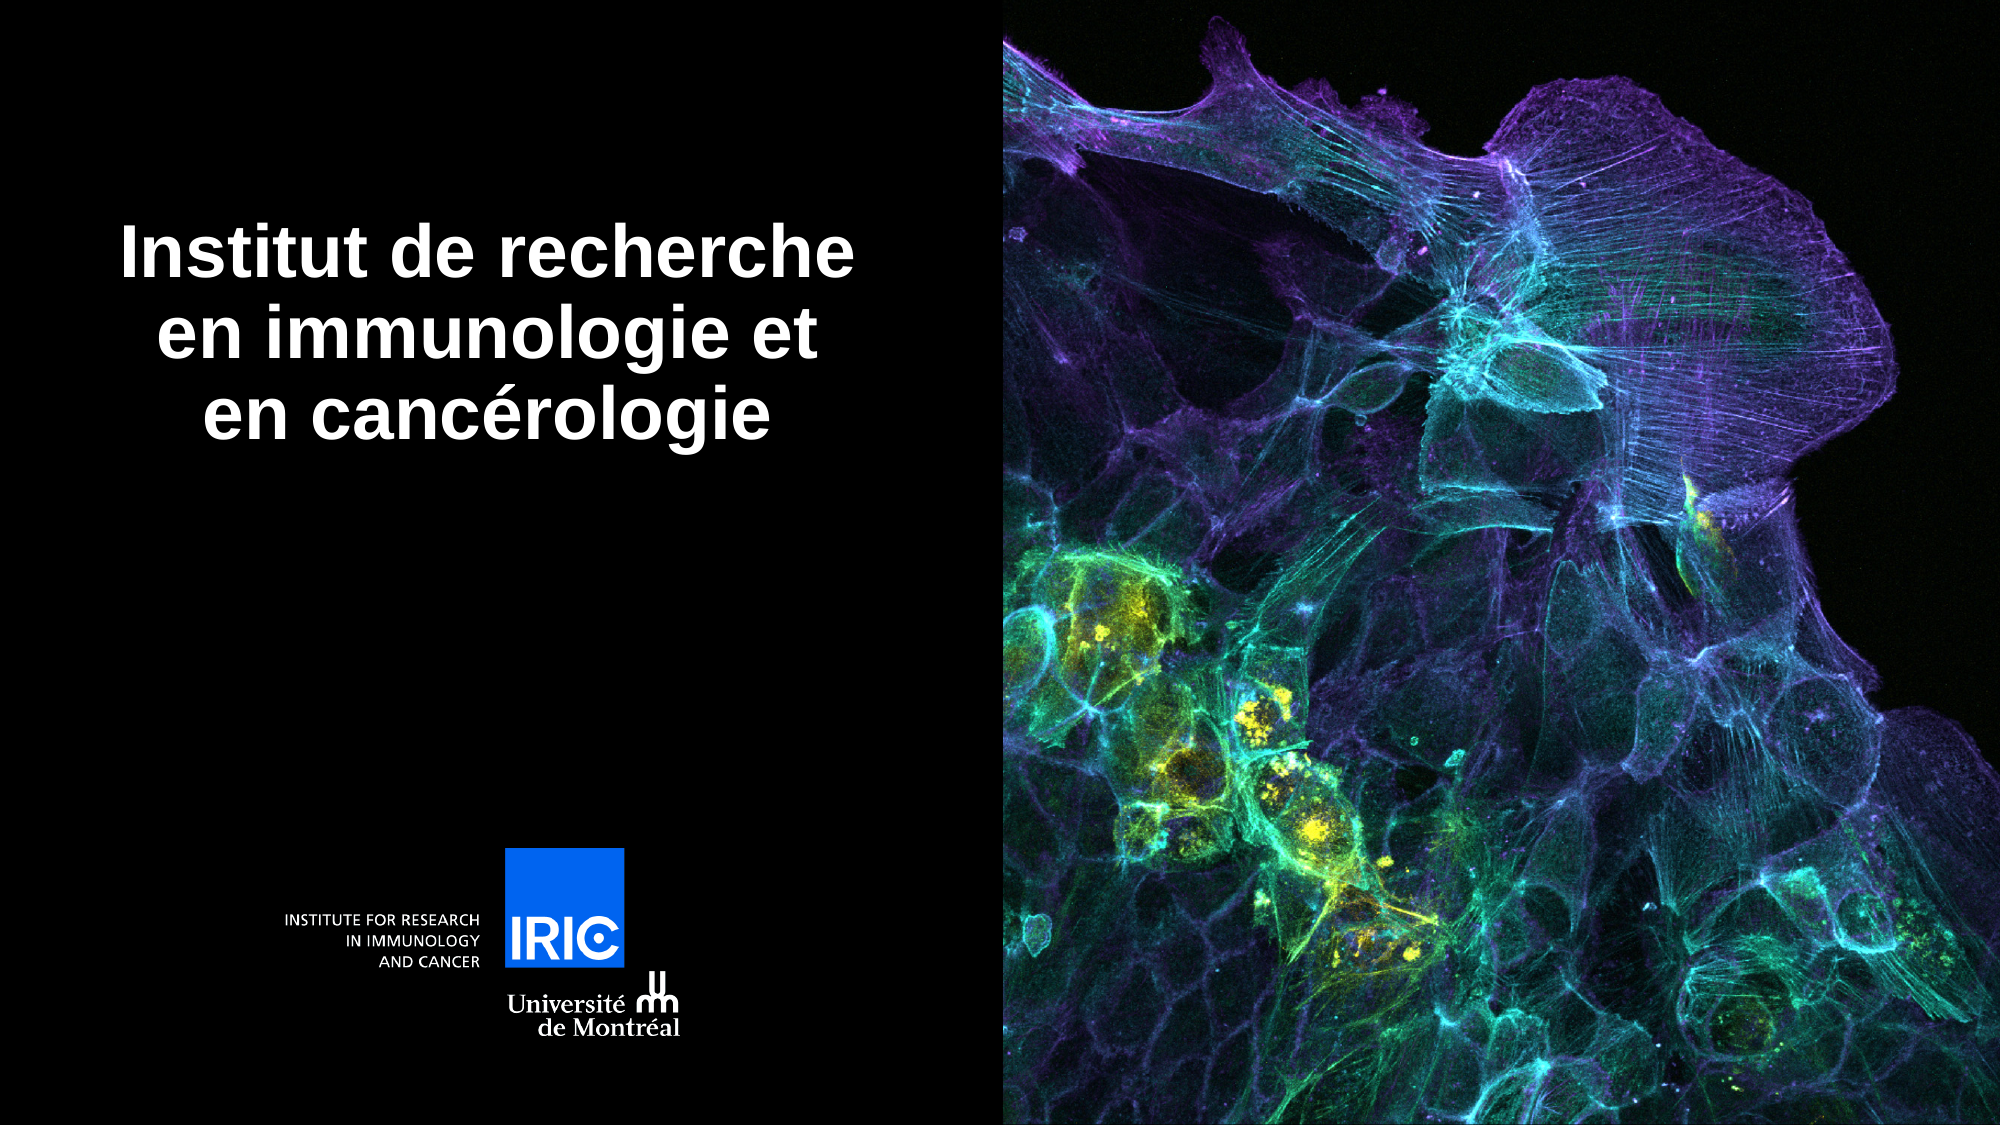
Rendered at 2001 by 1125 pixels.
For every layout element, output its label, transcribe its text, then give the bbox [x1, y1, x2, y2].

picture [0, 0, 2000, 1125]
title Institut de recherche en immunologie et en cancérologie [93, 197, 882, 464]
